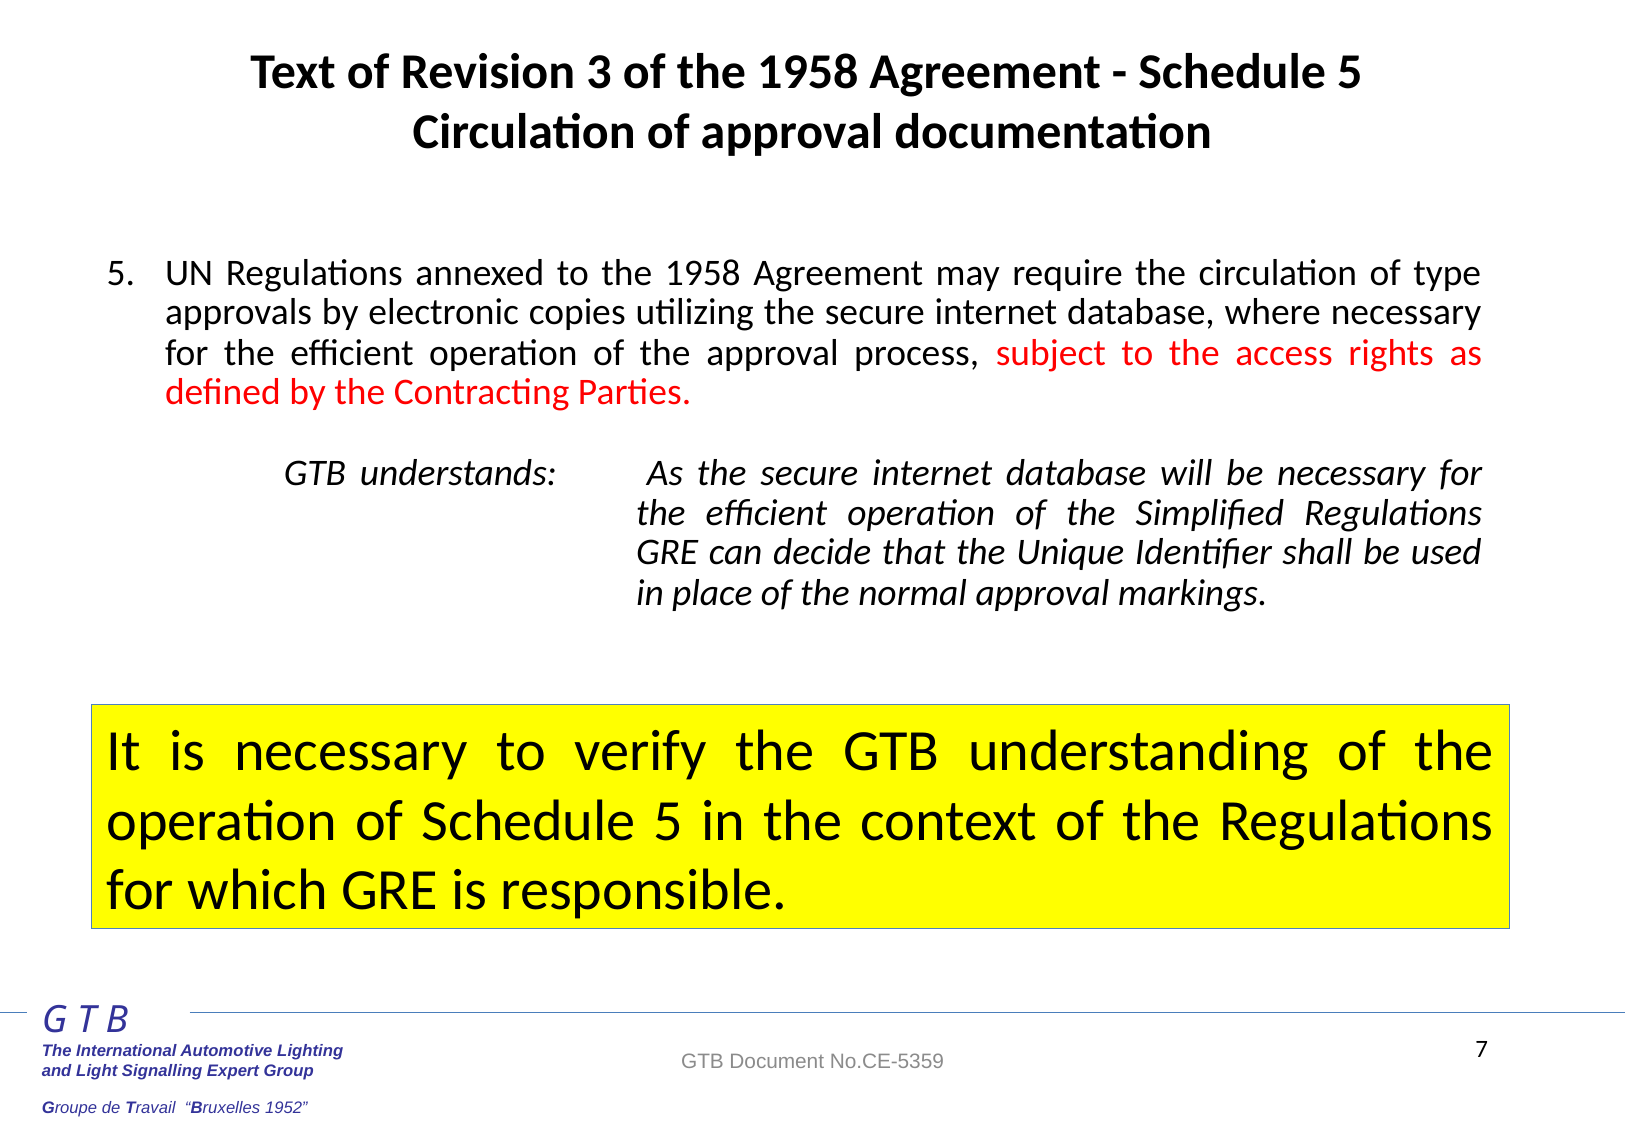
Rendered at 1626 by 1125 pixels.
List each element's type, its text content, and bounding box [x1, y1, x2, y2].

text_box Text of Revision 3 of the 1958 Agreement - Schedule 5 Circulation of approval documentation [0, 30, 1625, 166]
text_box UN Regulations annexed to the 1958 Agreement may require the circulation of type approvals by electronic copies utilizing the secure internet database, where necessary for the efficient operation of the approval process, subject to the access rights as defined by the Contracting Parties. GTB understands: As the secure internet database will be necessary for the efficient operation of the Simplified Regulations GRE can decide that the Unique Identifier shall be used in place of the normal approval markings. [91, 245, 1498, 620]
footer GTB Document No.CE-5359 [555, 1023, 1070, 1099]
text_box It is necessary to verify the GTB understanding of the operation of Schedule 5 in the context of the Regulations for which GRE is responsible. [91, 704, 1510, 929]
text_box 7 [1164, 1024, 1504, 1100]
text_box G T B The International Automotive Lighting and Light Signalling Expert Group Groupe de Travail “Bruxelles 1952” [27, 987, 407, 1125]
